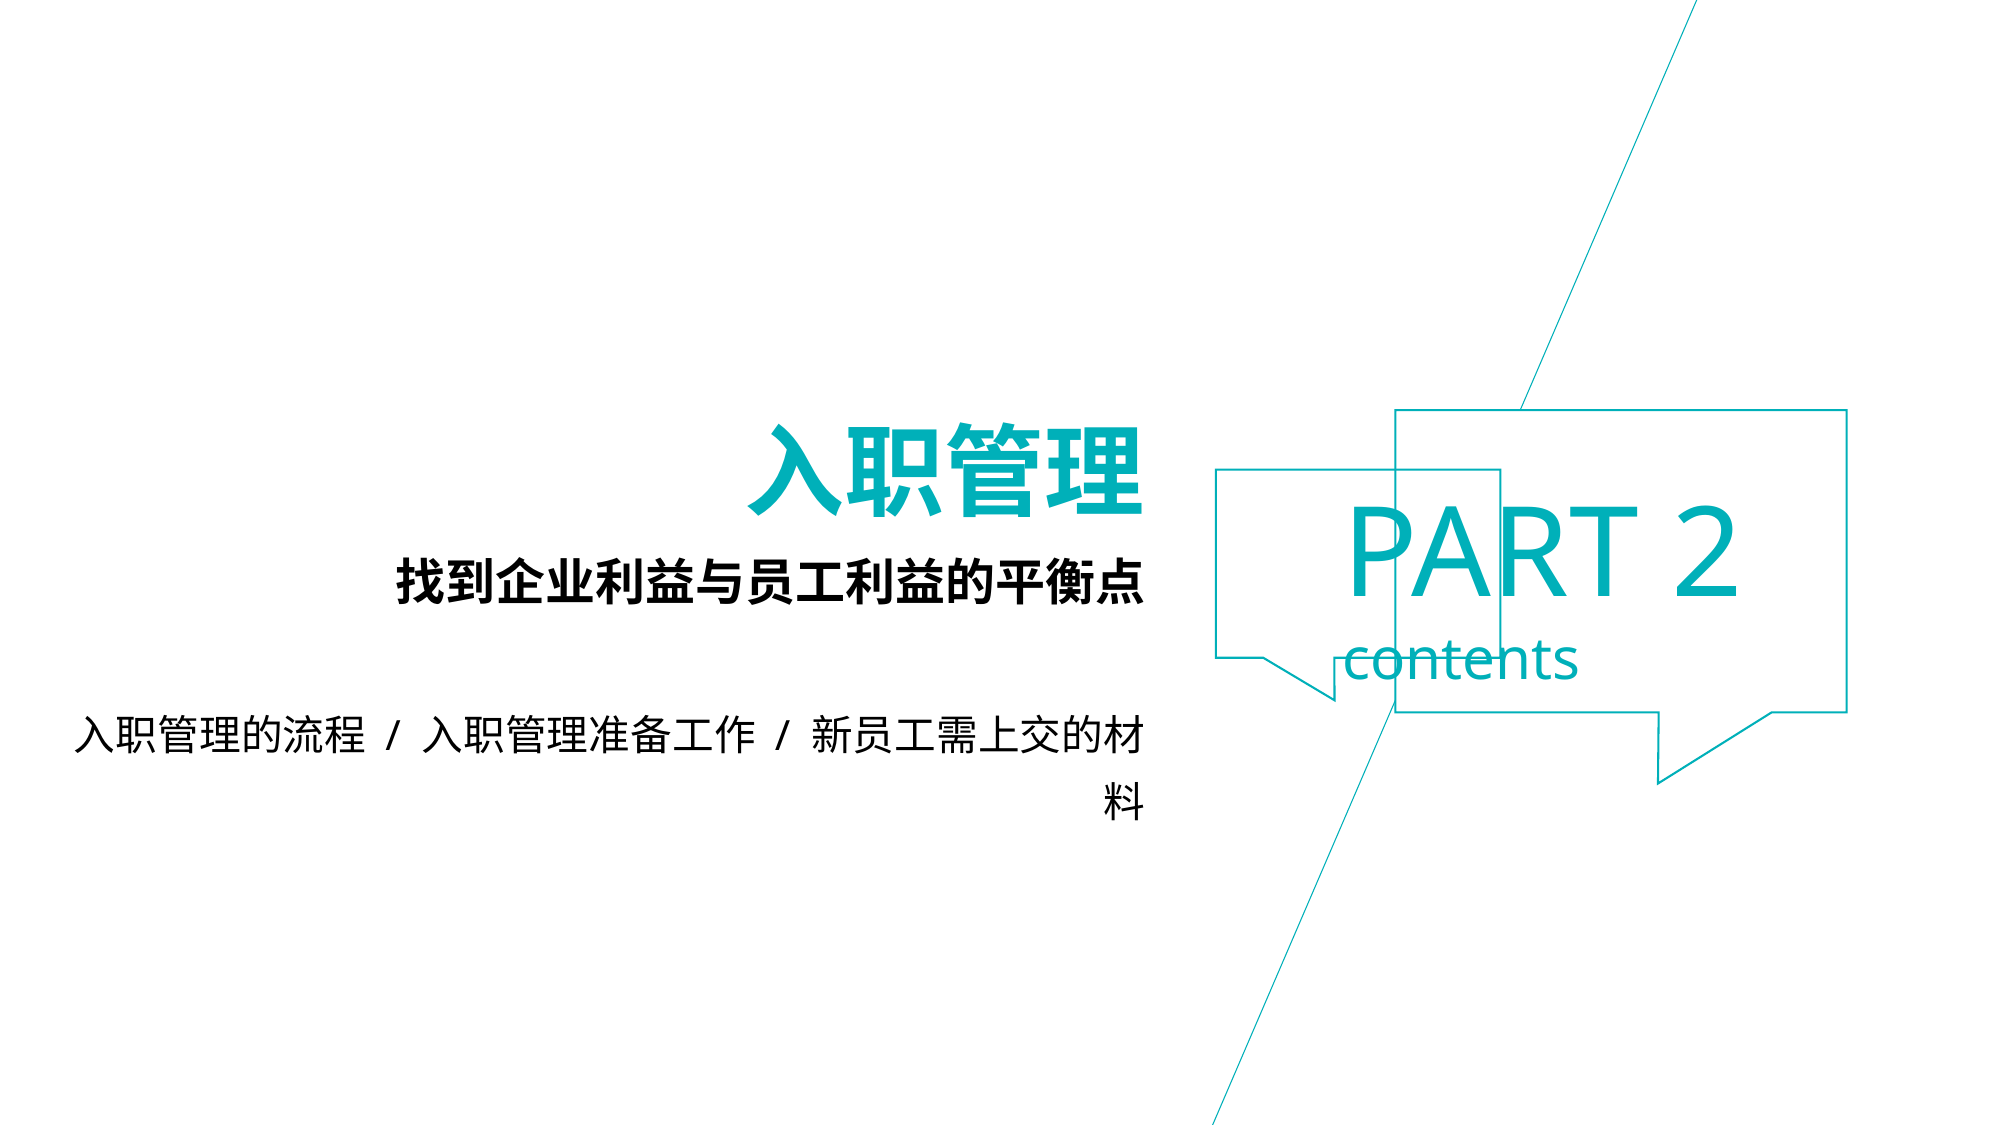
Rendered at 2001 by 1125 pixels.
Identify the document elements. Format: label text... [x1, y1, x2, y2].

text_box PART 2 contents [1698, 463, 1784, 699]
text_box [245, 0, 1698, 1125]
text_box [1698, 409, 1848, 760]
text_box 入职管理 找到企业利益与员工利益的平衡点 入职管理的流程 / 入职管理准备工作 / 新员工需上交的材料 [33, 359, 245, 996]
